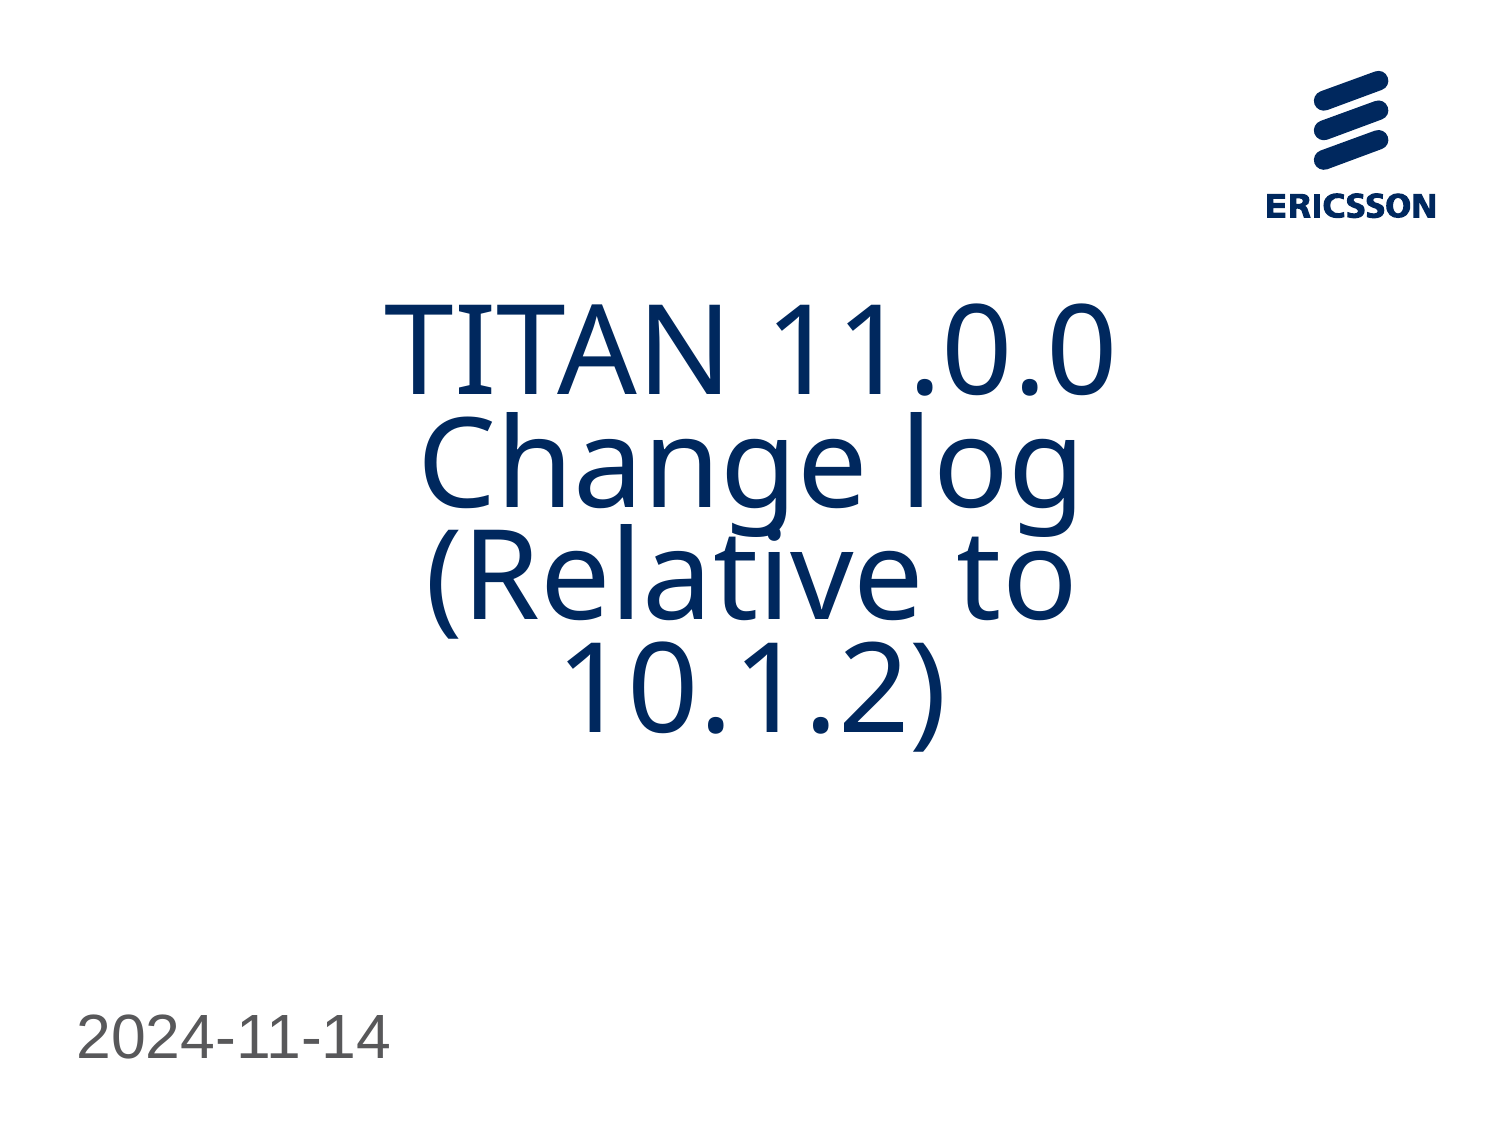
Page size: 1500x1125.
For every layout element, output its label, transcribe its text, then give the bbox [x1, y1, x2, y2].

title TITAN 11.0.0 Change log (Relative to 10.1.2) [66, 296, 1437, 763]
subtitle 2024-11-14 [64, 842, 1436, 1071]
